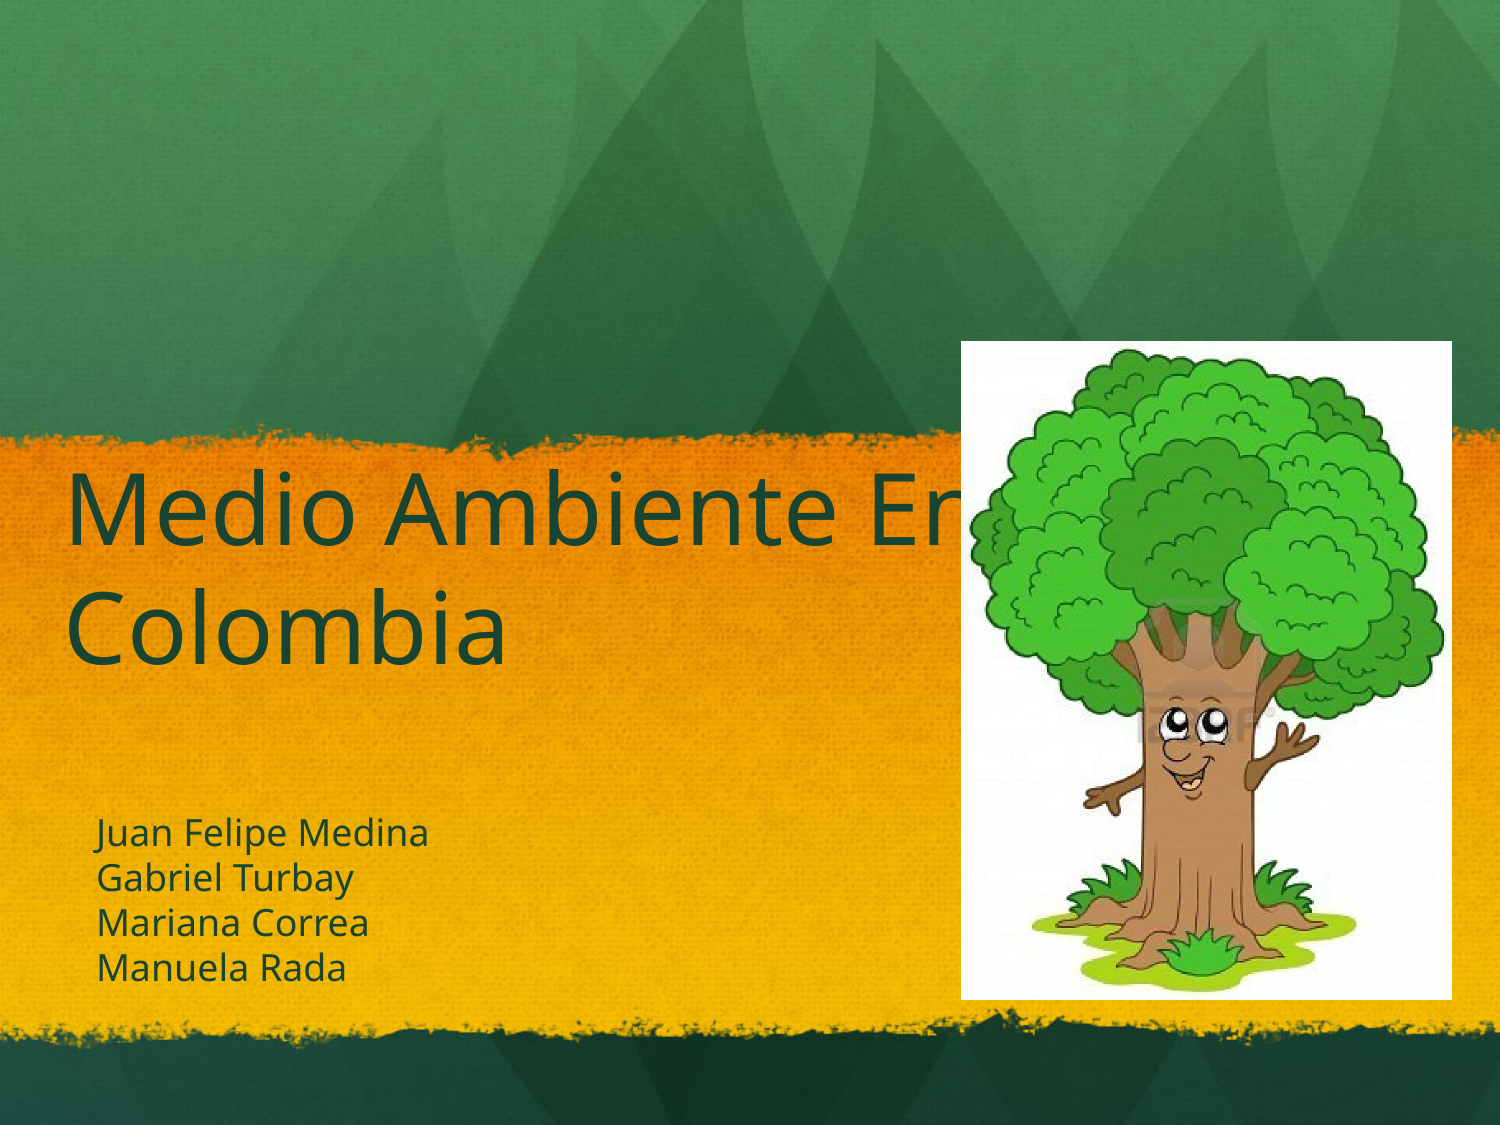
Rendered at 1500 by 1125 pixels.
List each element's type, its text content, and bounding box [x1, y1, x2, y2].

title Medio Ambiente En Colombia [48, 451, 951, 693]
subtitle Juan Felipe Medina Gabriel Turbay Mariana Correa Manuela Rada [81, 801, 951, 1025]
picture [0, 0, 1500, 1125]
